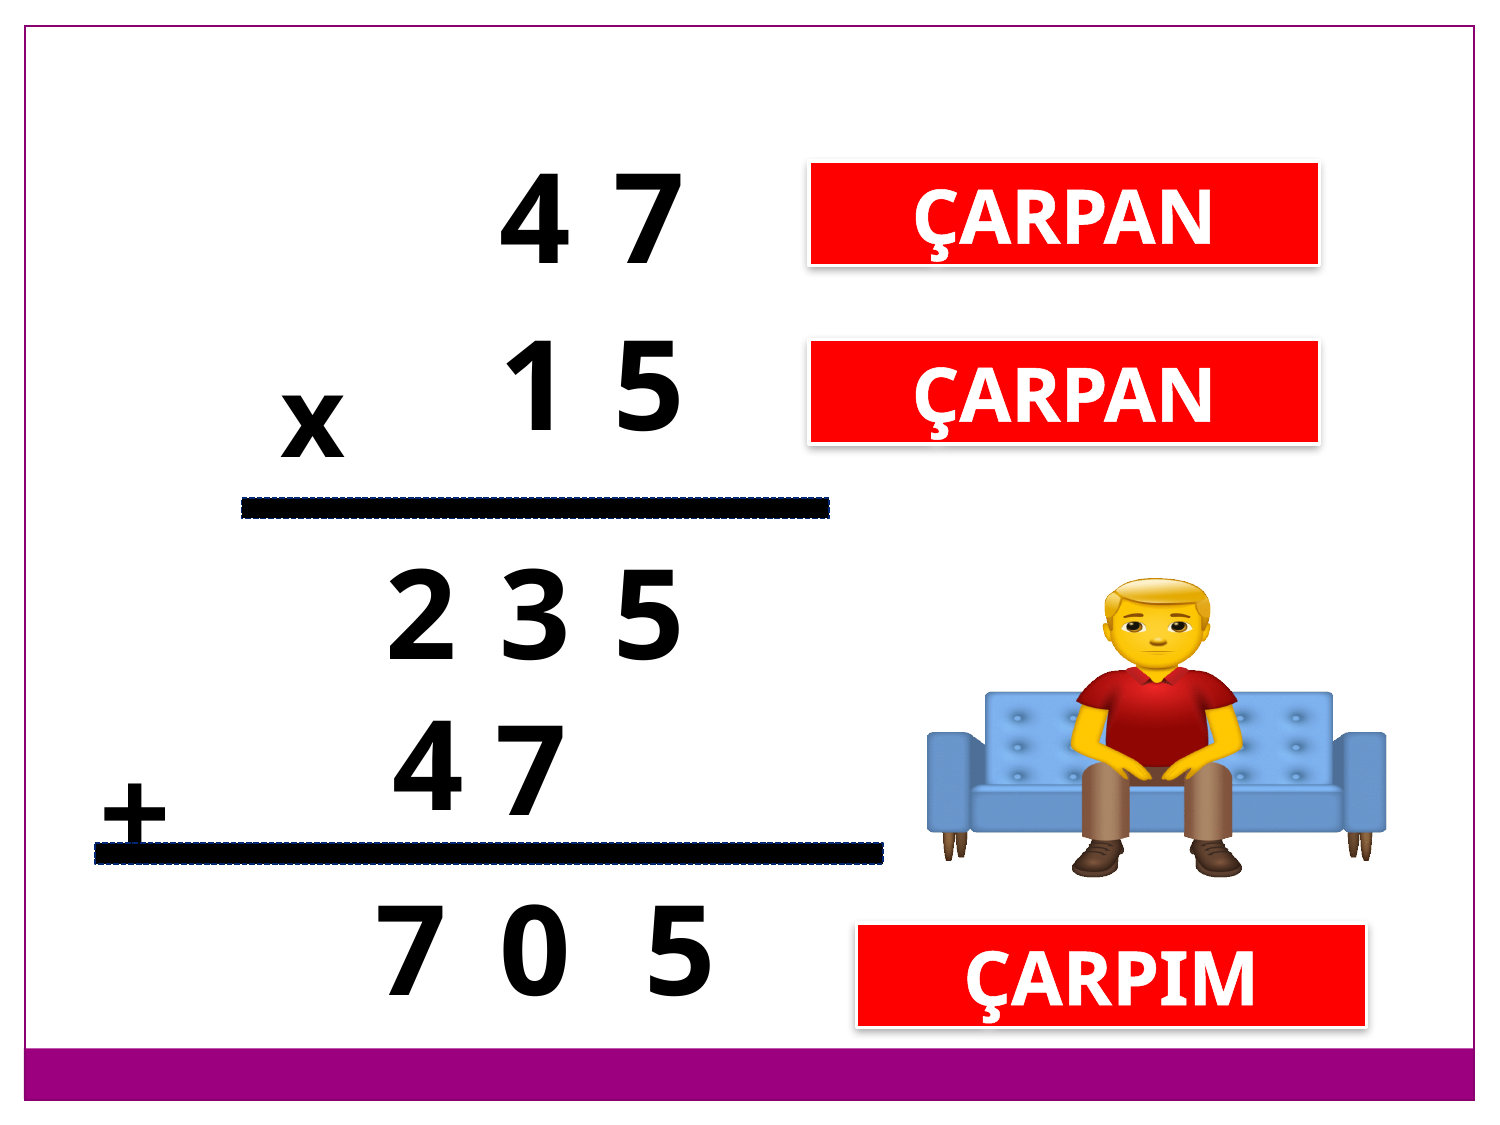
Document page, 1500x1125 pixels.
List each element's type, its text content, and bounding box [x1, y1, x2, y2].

text_box [241, 497, 830, 519]
picture [855, 538, 1457, 909]
text_box 7 [486, 682, 588, 843]
text_box 3 [479, 527, 593, 692]
text_box ÇARPIM [855, 921, 1368, 1029]
text_box [94, 842, 849, 865]
text_box 7 [354, 864, 469, 1028]
text_box ÇARPAN [807, 159, 1321, 267]
text_box ÇARPAN [807, 338, 1321, 446]
text_box 5 [623, 864, 738, 1028]
text_box x [262, 338, 364, 488]
text_box 0 [478, 864, 593, 1028]
text_box 7 [592, 130, 707, 296]
text_box 1 [478, 297, 592, 463]
text_box 4 [371, 677, 486, 843]
text_box 5 [592, 297, 707, 463]
text_box 4 [478, 130, 592, 296]
text_box 5 [593, 527, 707, 692]
text_box + [84, 725, 187, 891]
text_box 2 [363, 527, 479, 692]
